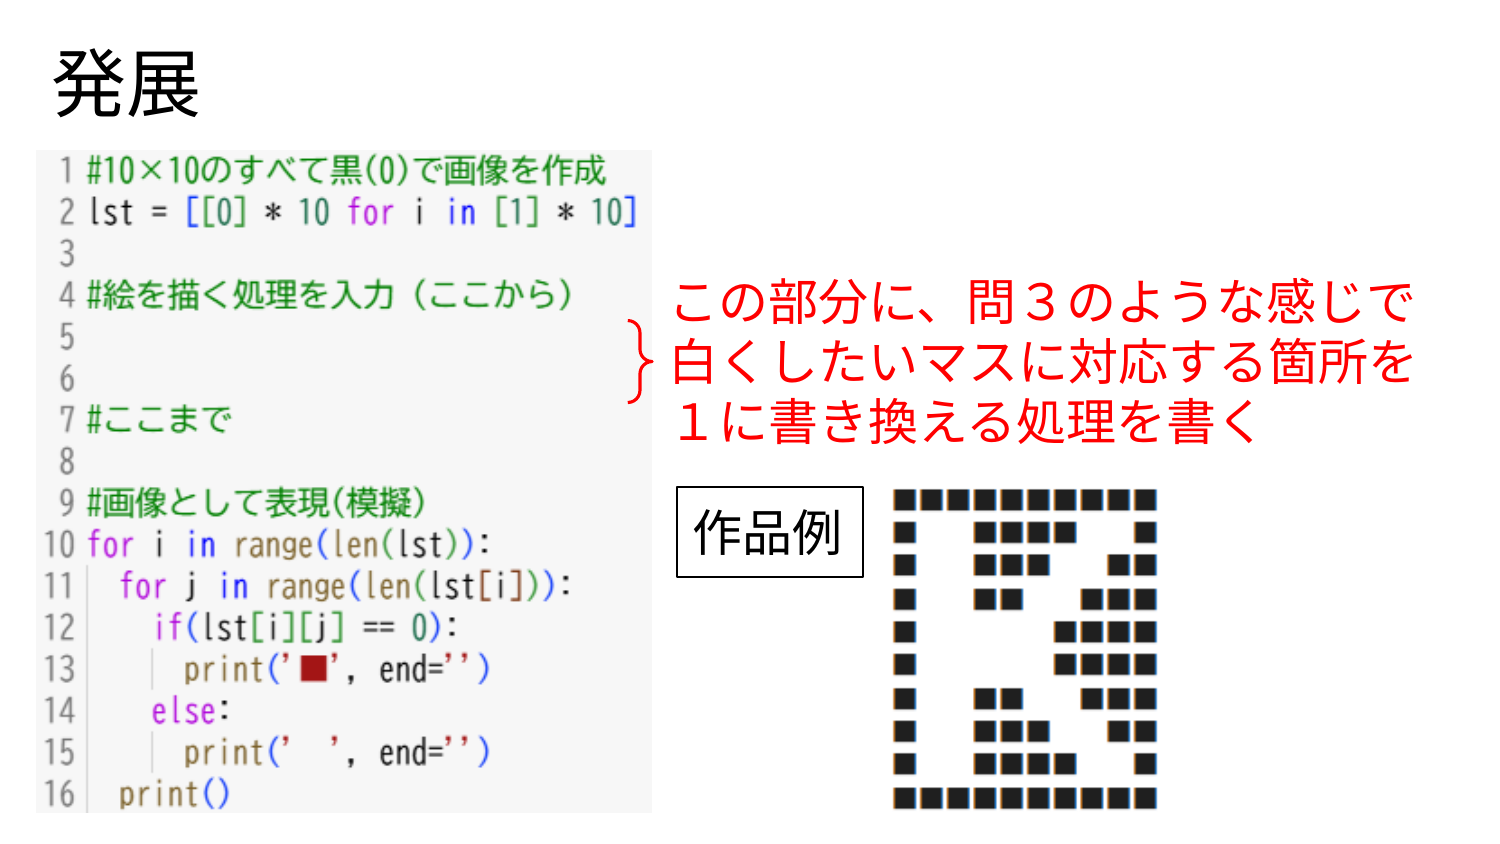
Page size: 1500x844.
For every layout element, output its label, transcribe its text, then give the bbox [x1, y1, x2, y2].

title 発展 [36, 21, 1435, 131]
picture [36, 150, 653, 813]
text_box 作品例 [677, 486, 863, 577]
text_box この部分に、問３のような感じで 白くしたいマスに対応する箇所を １に書き換える処理を書く [657, 255, 1444, 466]
picture [888, 486, 1163, 813]
